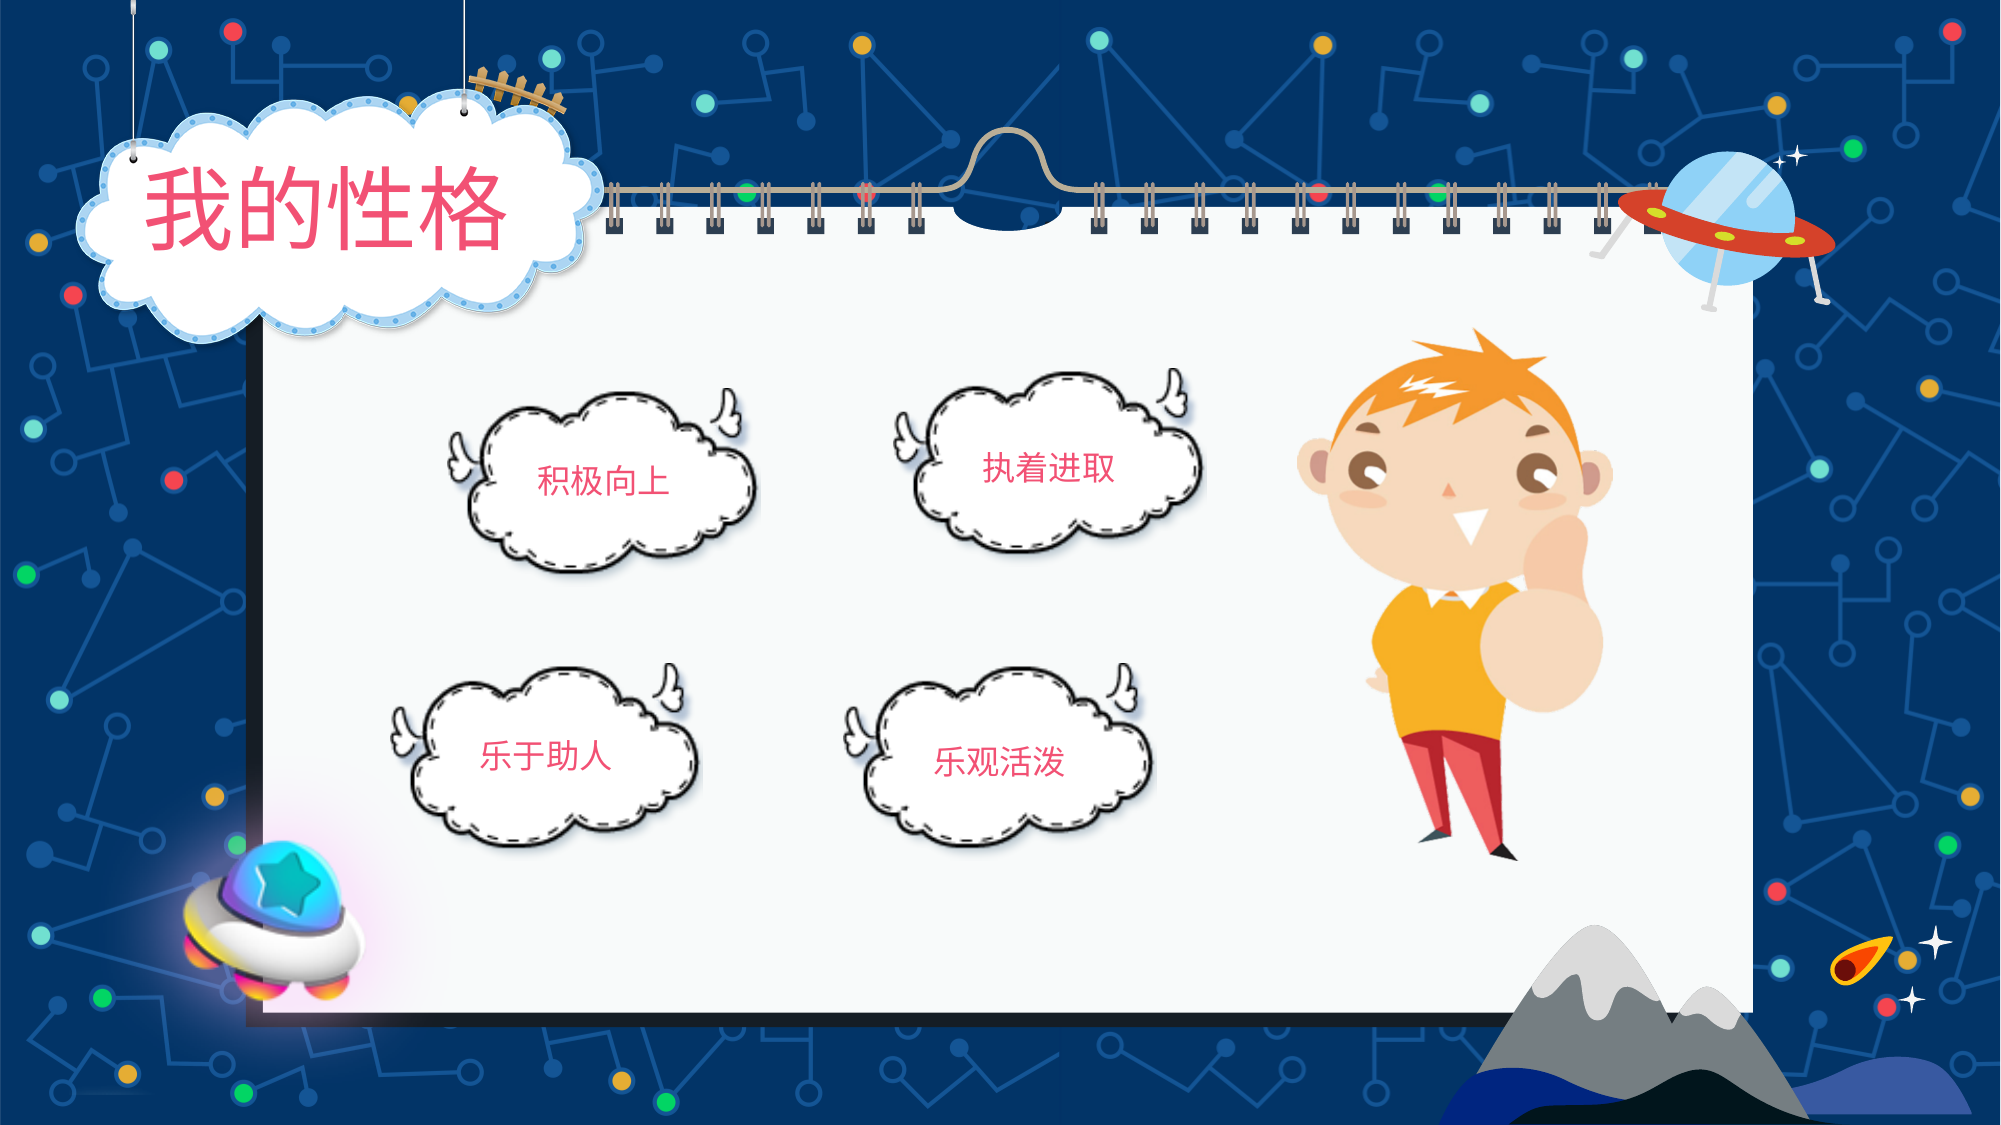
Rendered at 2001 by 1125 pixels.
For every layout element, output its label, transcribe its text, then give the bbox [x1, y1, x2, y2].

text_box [447, 388, 761, 587]
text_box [893, 369, 1207, 567]
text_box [843, 663, 1157, 861]
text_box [390, 663, 703, 861]
picture [0, 0, 2001, 1125]
text_box 我的性格 [54, 144, 598, 270]
